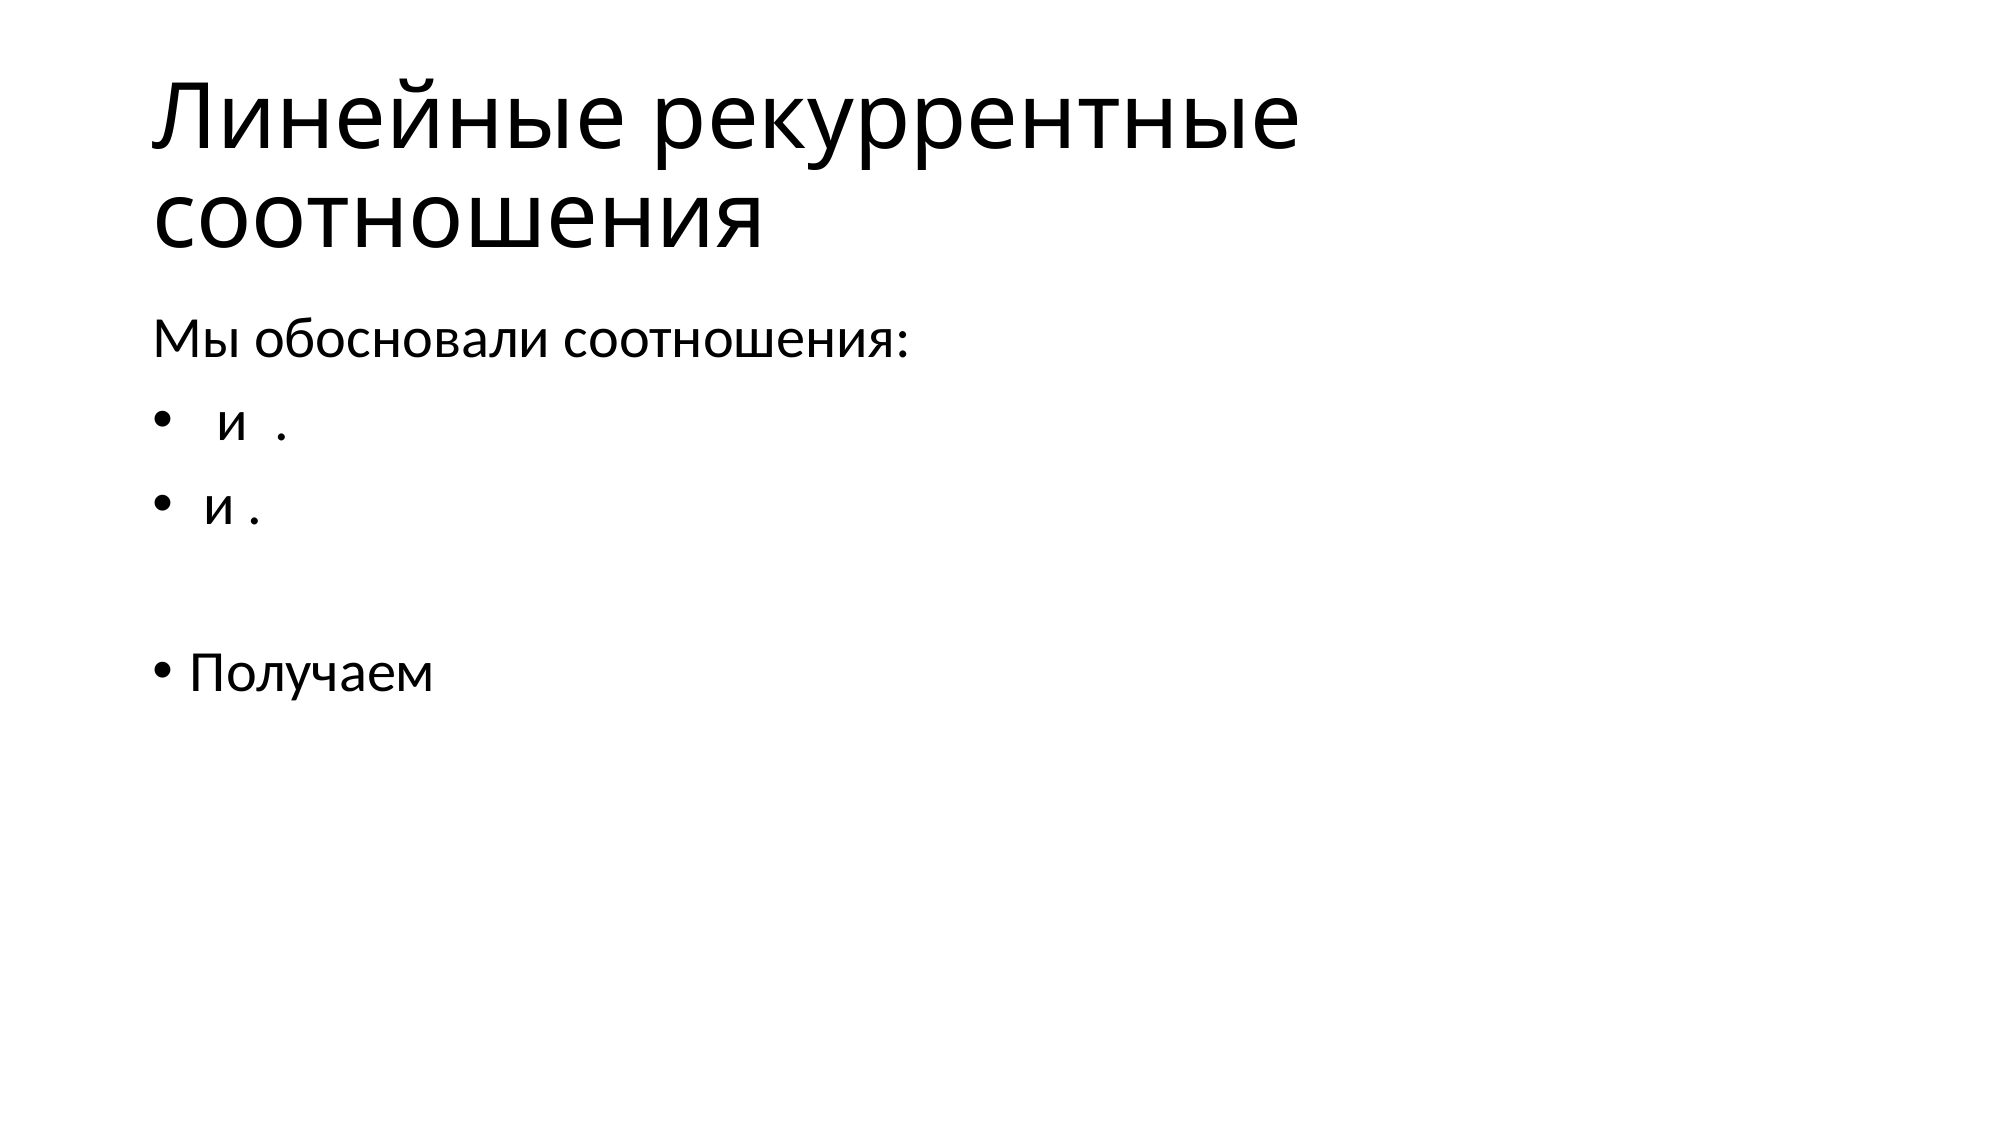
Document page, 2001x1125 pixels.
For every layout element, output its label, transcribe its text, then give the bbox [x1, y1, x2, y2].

title Линейные рекуррентные соотношения [137, 59, 1863, 278]
